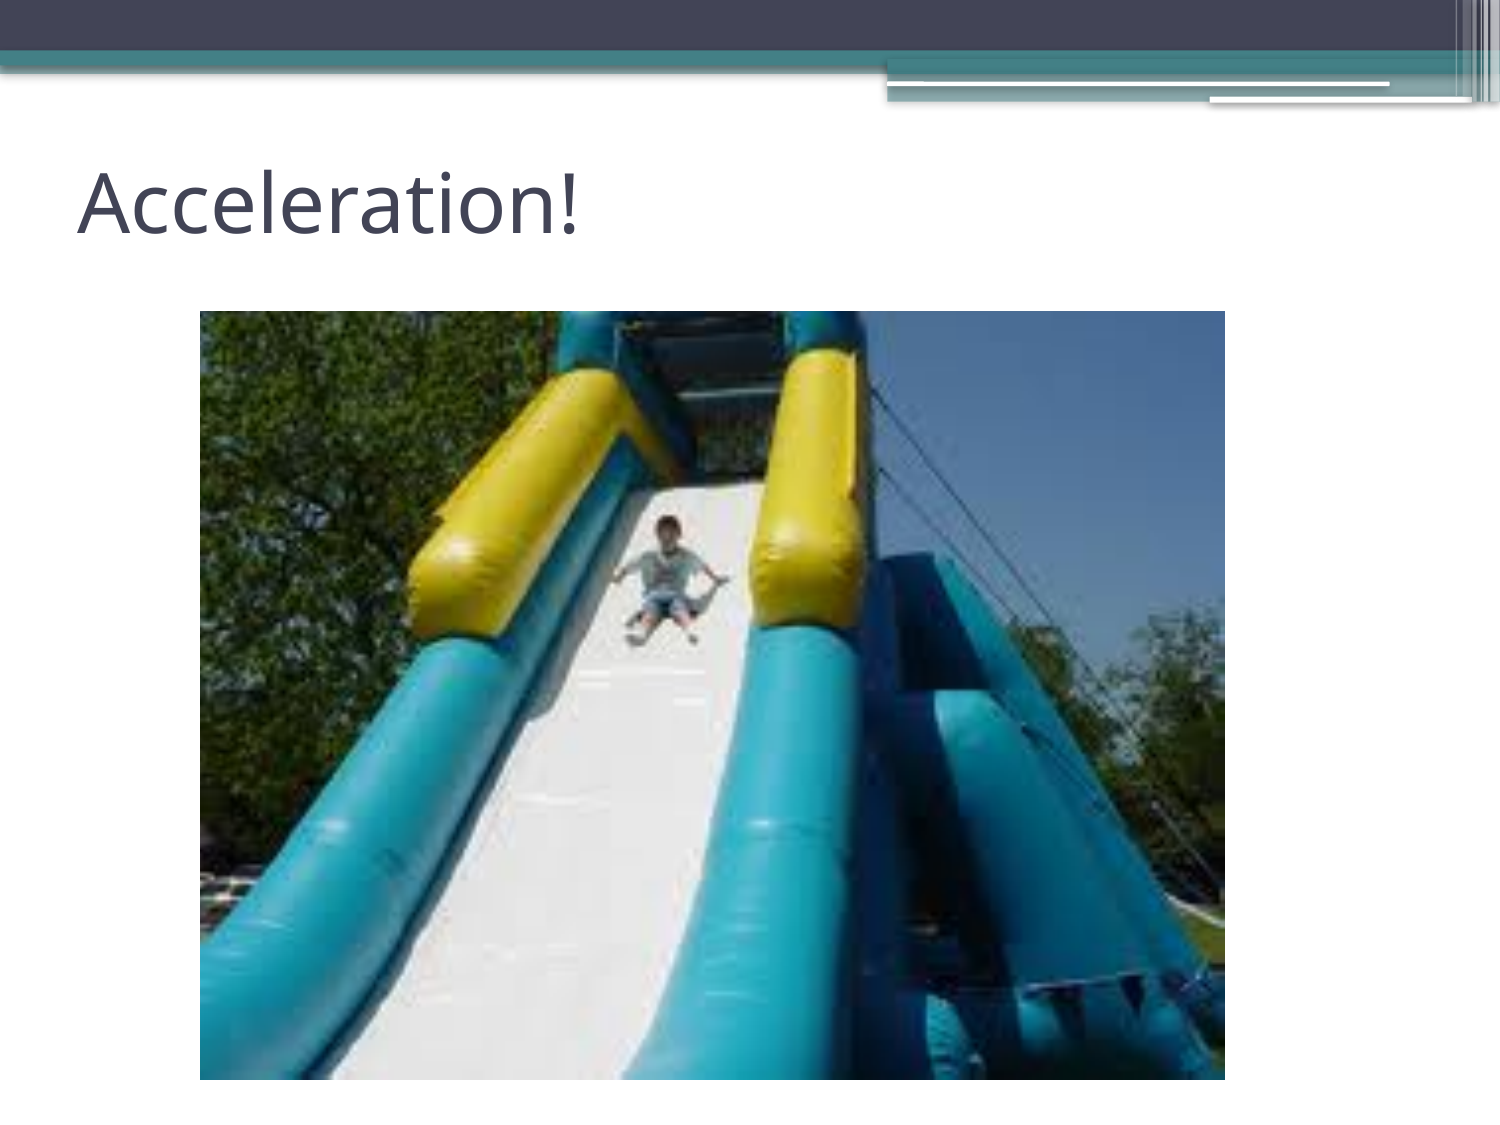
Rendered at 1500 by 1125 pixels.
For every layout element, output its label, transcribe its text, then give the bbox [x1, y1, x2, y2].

title Acceleration! [62, 112, 1413, 288]
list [199, 311, 1226, 1080]
